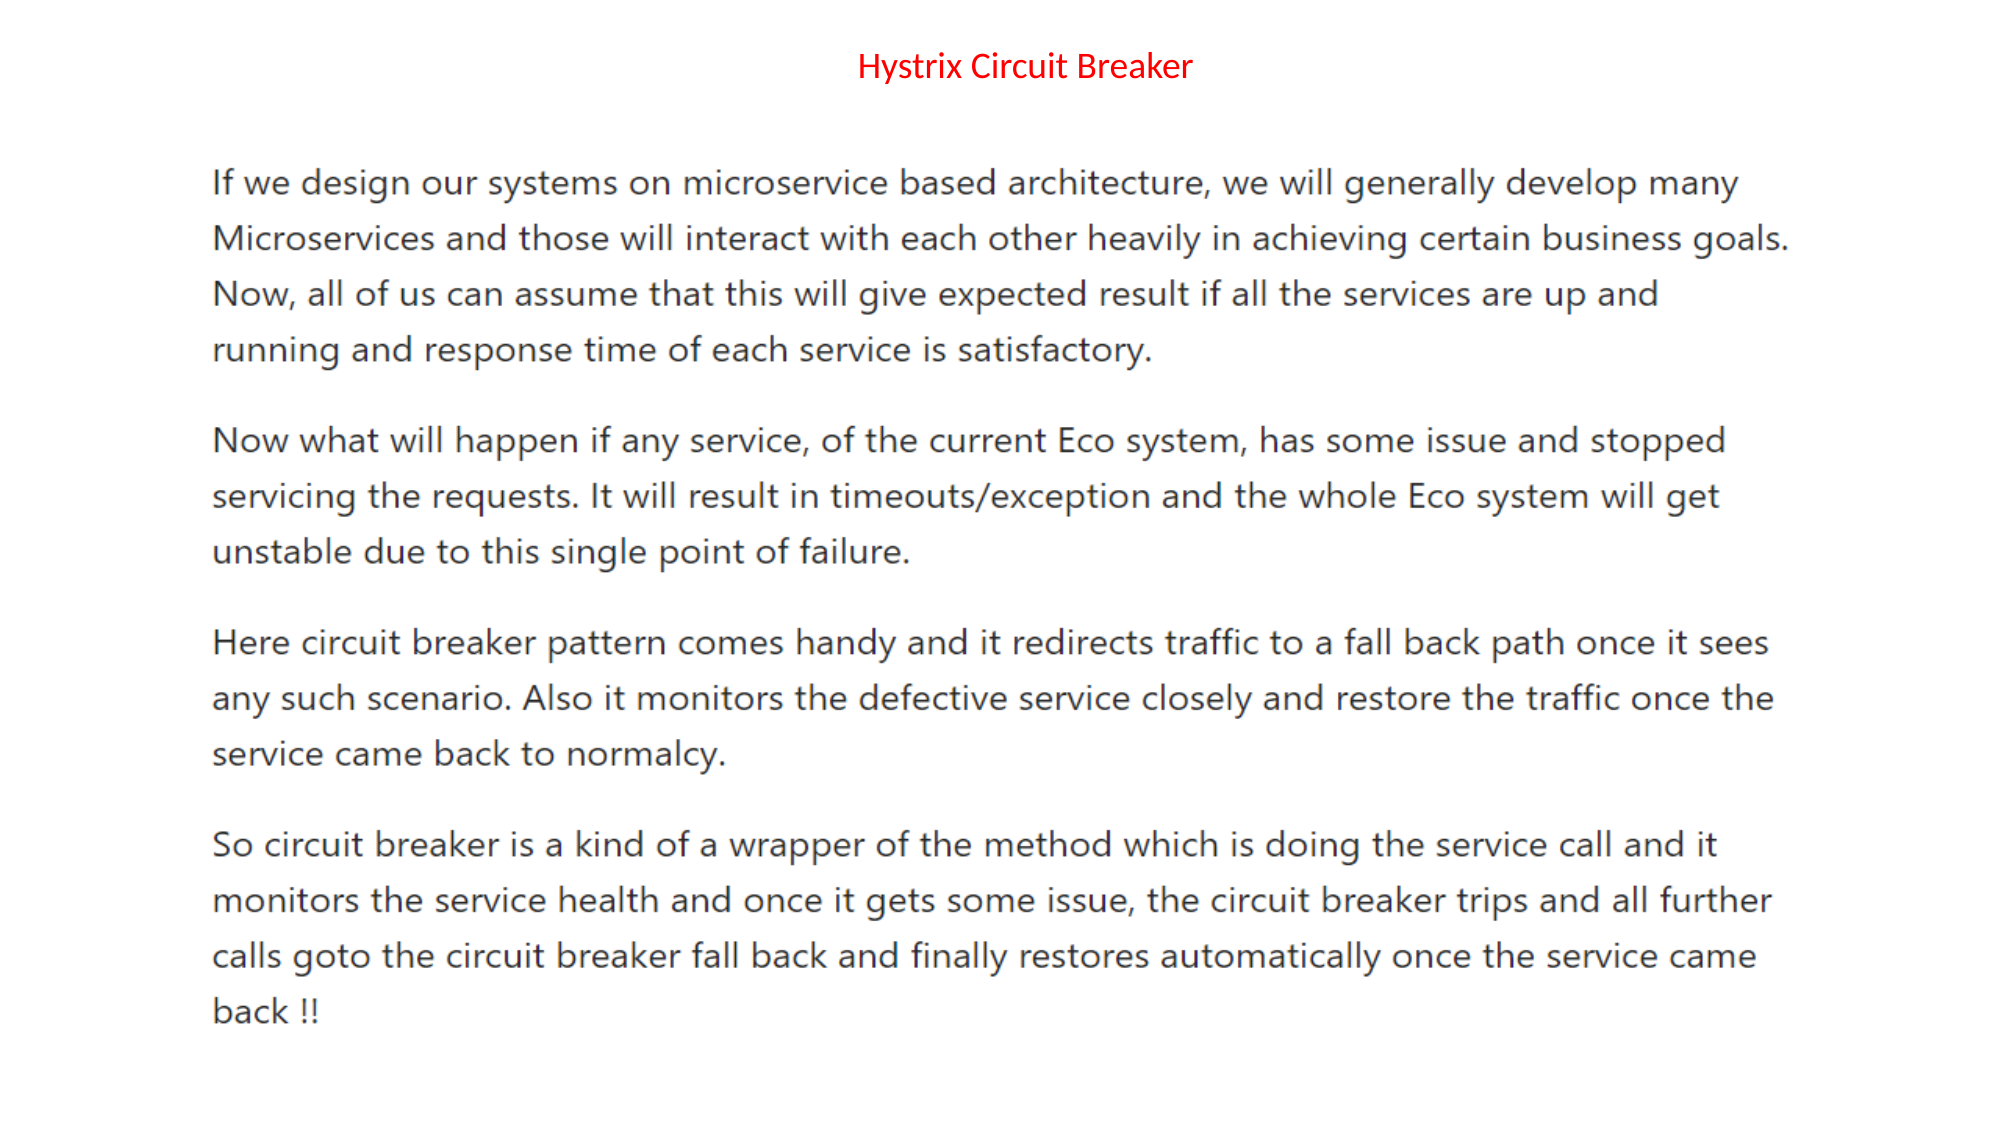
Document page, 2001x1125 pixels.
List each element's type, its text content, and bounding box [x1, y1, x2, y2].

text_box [194, 139, 1806, 1047]
text_box Hystrix Circuit Breaker [508, 0, 1552, 128]
